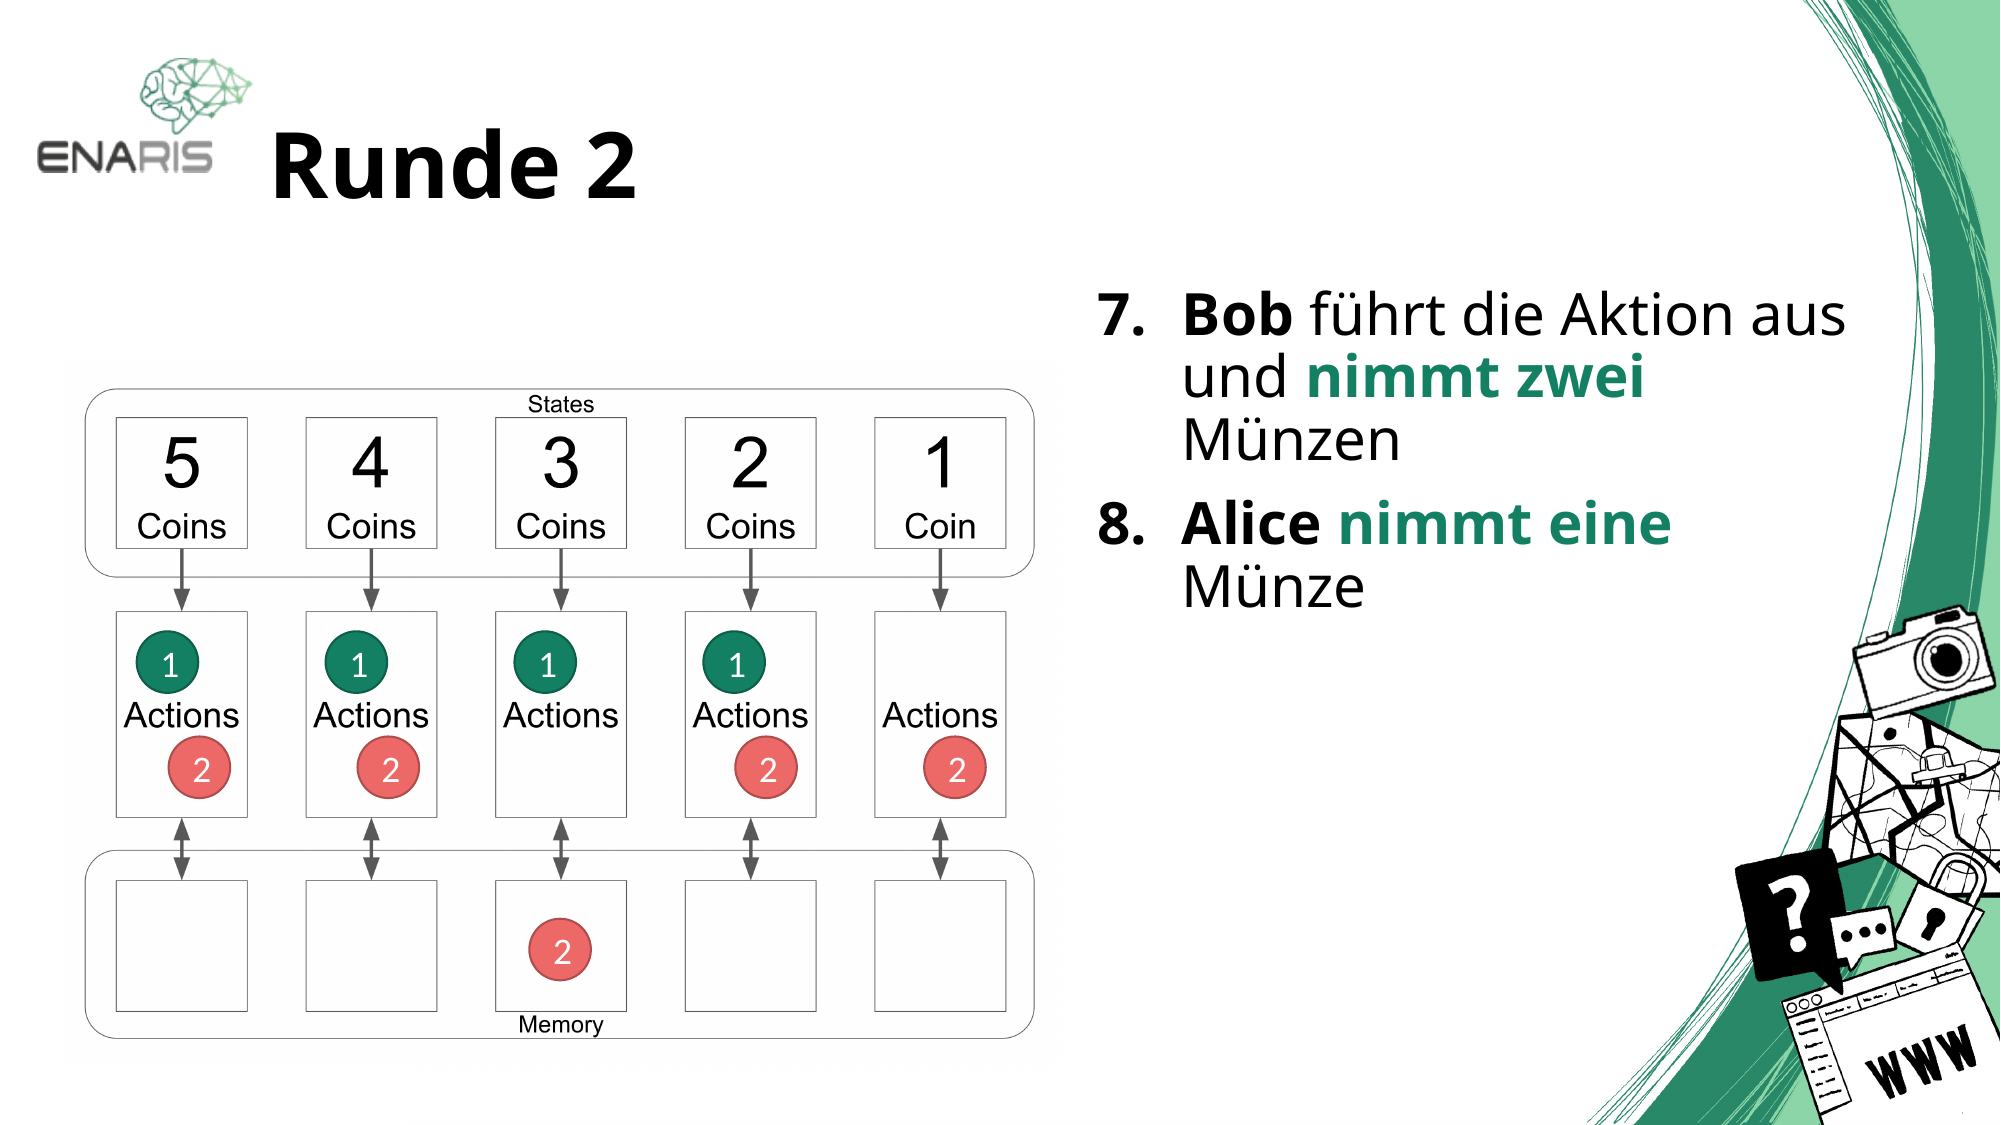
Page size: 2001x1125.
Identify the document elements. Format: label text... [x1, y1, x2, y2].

title Runde 2 [253, 59, 1863, 278]
picture [408, 0, 2000, 1125]
picture [37, 58, 254, 173]
text_box Bob führt die Aktion aus und nimmt zwei Münzen Alice nimmt eine Münze [1082, 277, 1869, 1116]
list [63, 361, 1059, 1066]
